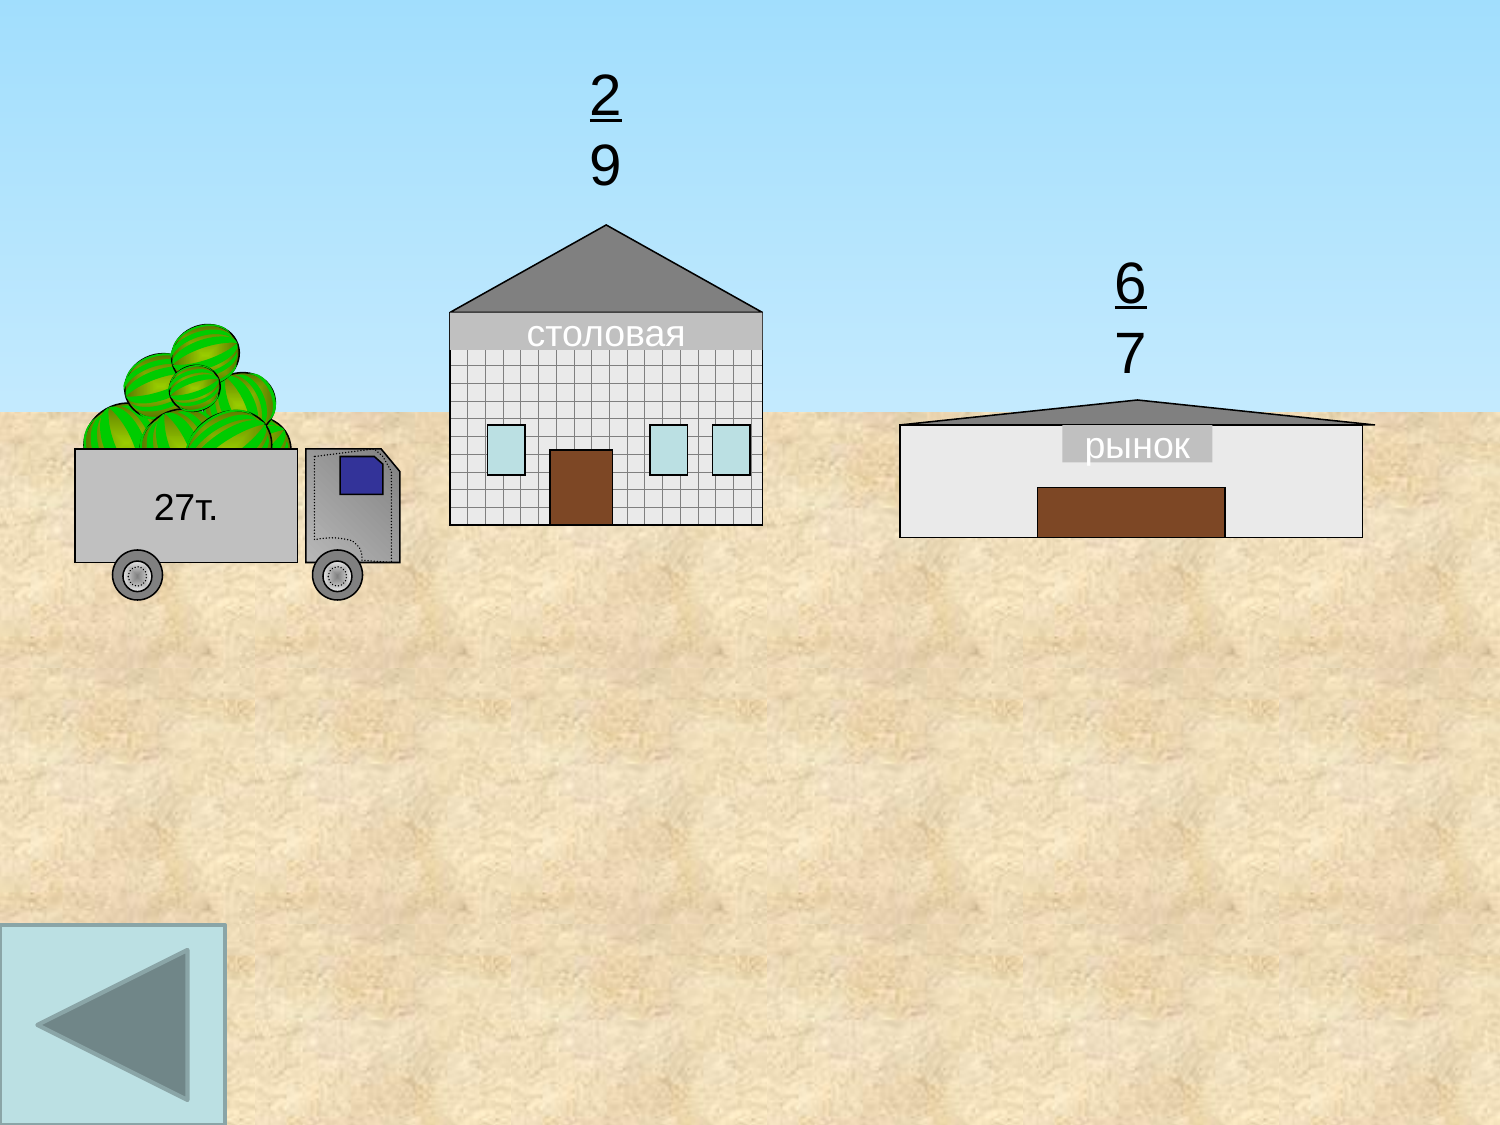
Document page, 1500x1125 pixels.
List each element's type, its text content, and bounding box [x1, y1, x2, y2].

text_box 2 9 [574, 49, 650, 205]
text_box [0, 923, 227, 1125]
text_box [312, 549, 363, 601]
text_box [74, 324, 401, 563]
text_box [0, 412, 1500, 1125]
text_box 6 7 [1099, 237, 1175, 393]
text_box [899, 399, 1376, 538]
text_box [112, 549, 163, 601]
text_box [449, 224, 763, 526]
